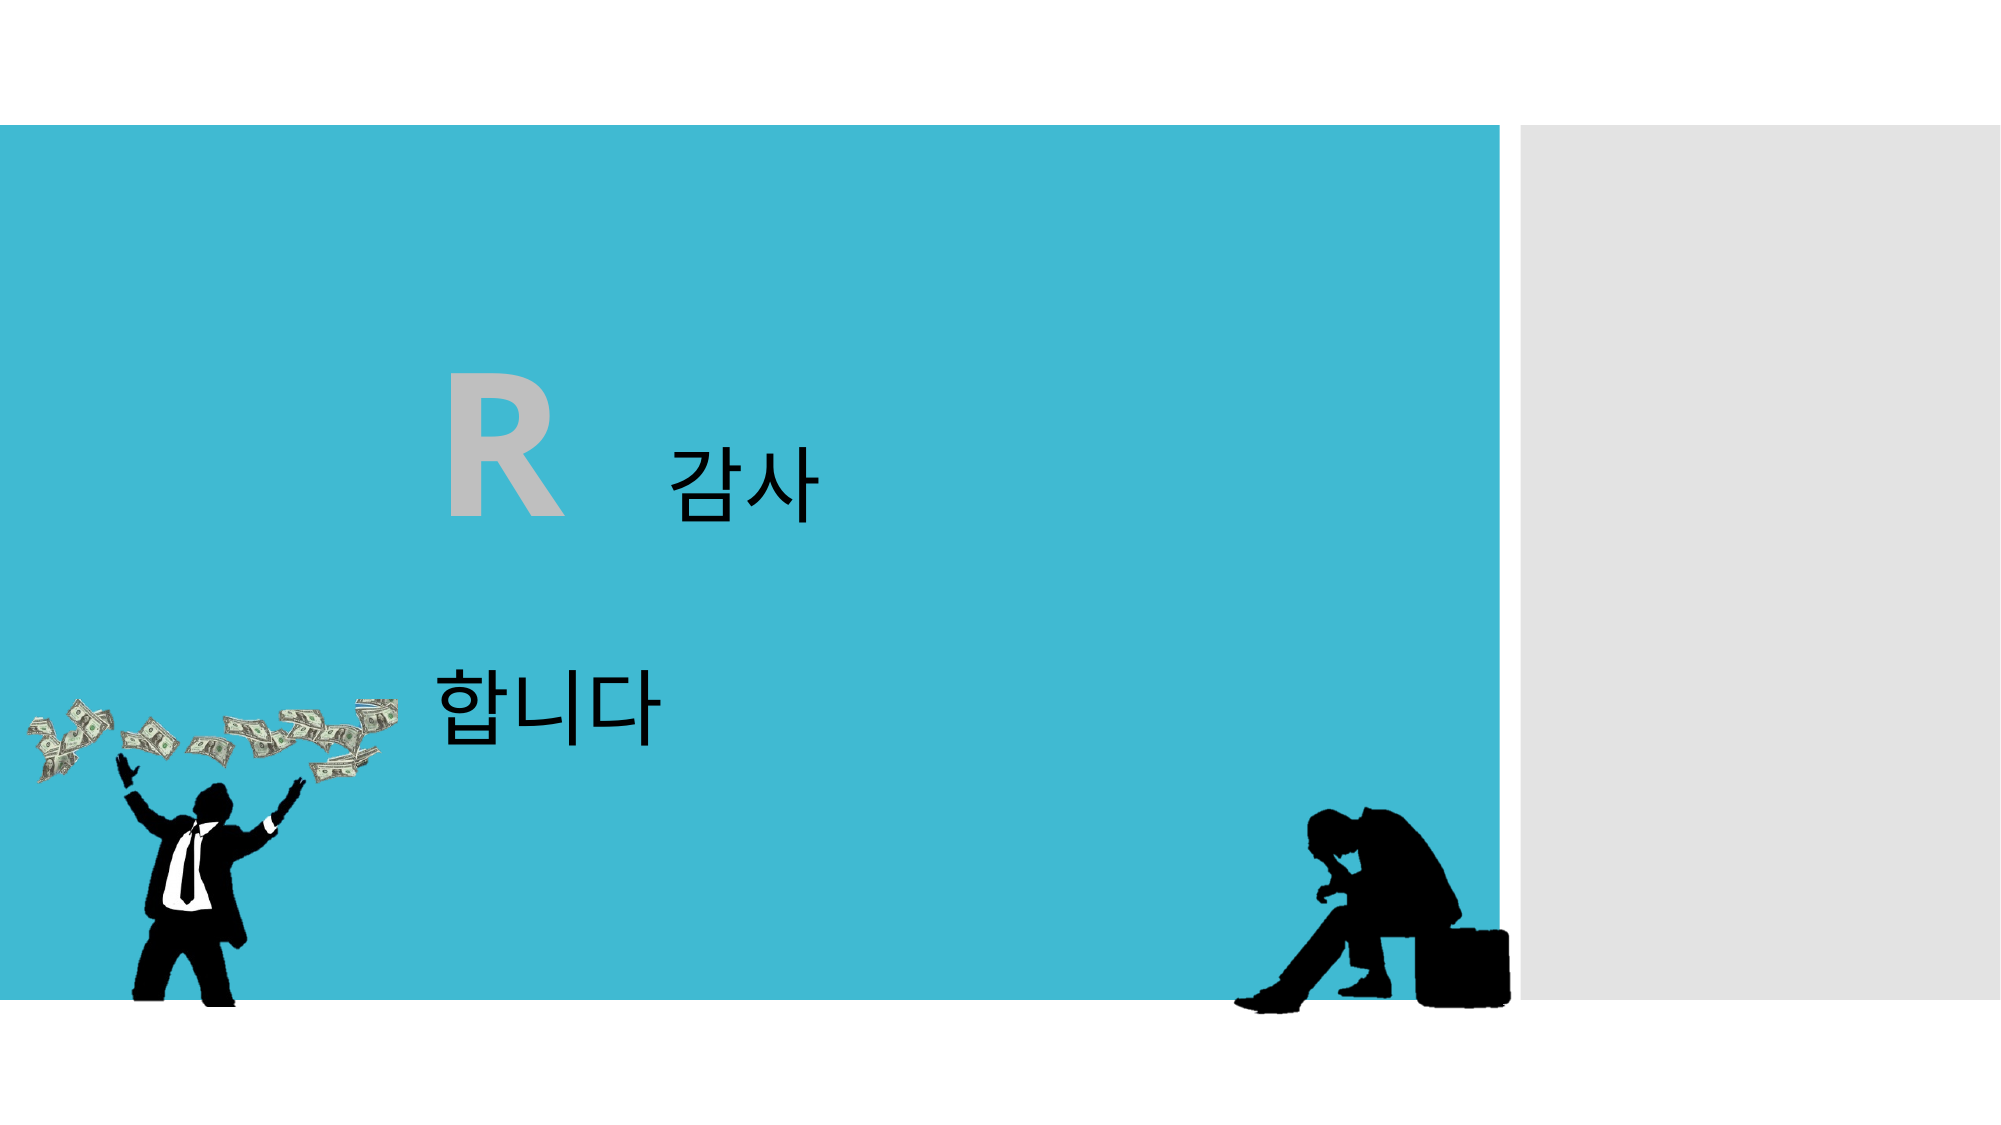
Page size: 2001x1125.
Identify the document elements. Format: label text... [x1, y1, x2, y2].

picture [0, 699, 420, 1007]
picture [1121, 737, 1558, 1046]
text_box R 감사 합니다 [418, 309, 1007, 764]
